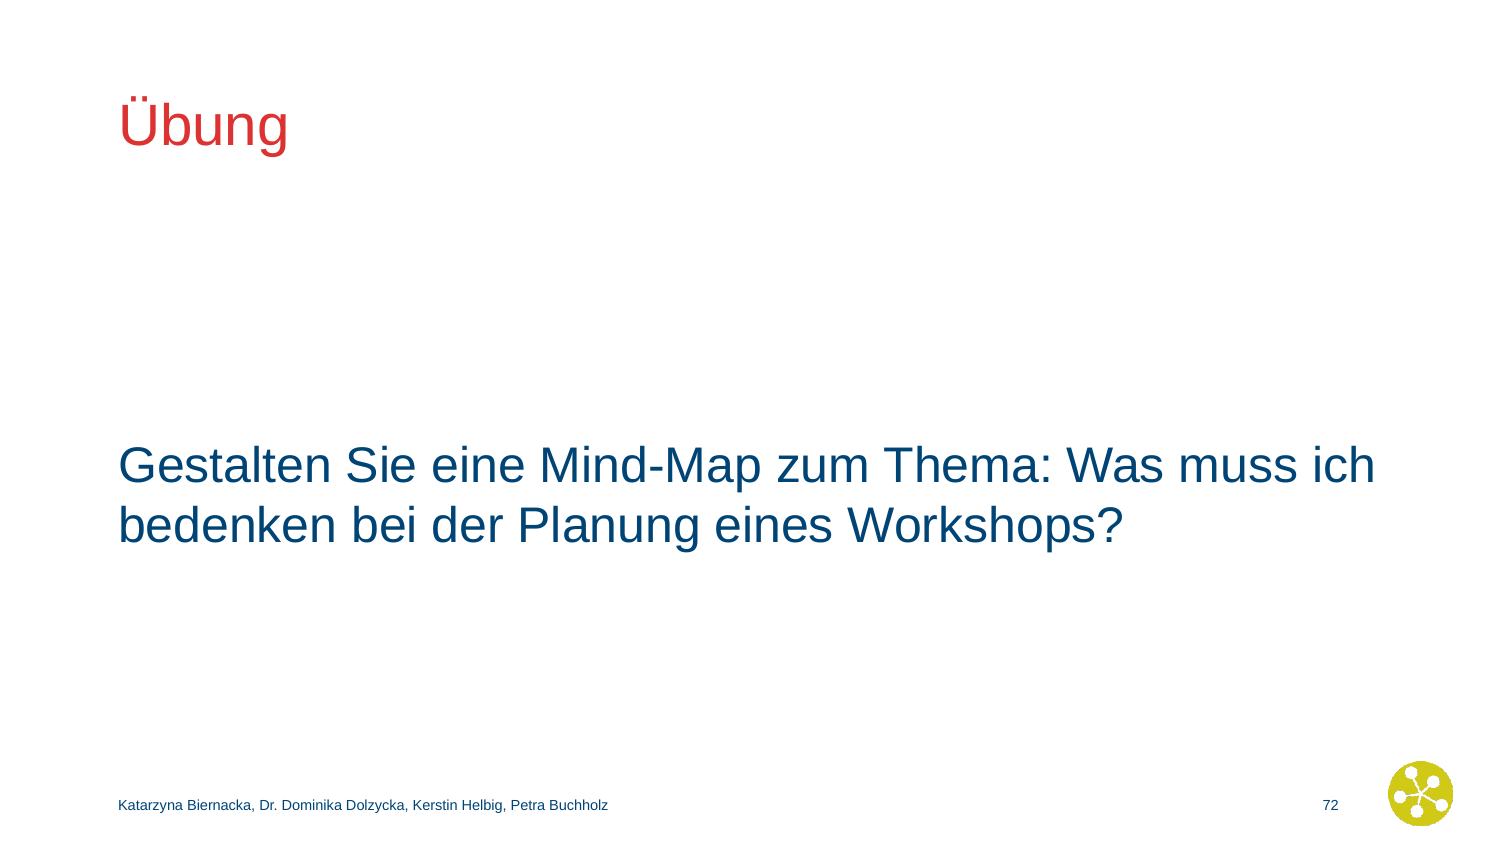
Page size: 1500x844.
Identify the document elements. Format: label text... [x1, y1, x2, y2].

footer Katarzyna Biernacka, Dr. Dominika Dolzycka, Kerstin Helbig, Petra Buchholz [103, 782, 742, 827]
picture [1388, 761, 1453, 826]
title Übung [103, 44, 1397, 208]
list Gestalten Sie eine Mind-Map zum Thema: Was muss ich bedenken bei der Planung eines Workshops? [103, 224, 1397, 760]
slide_number 71 [1016, 782, 1354, 827]
